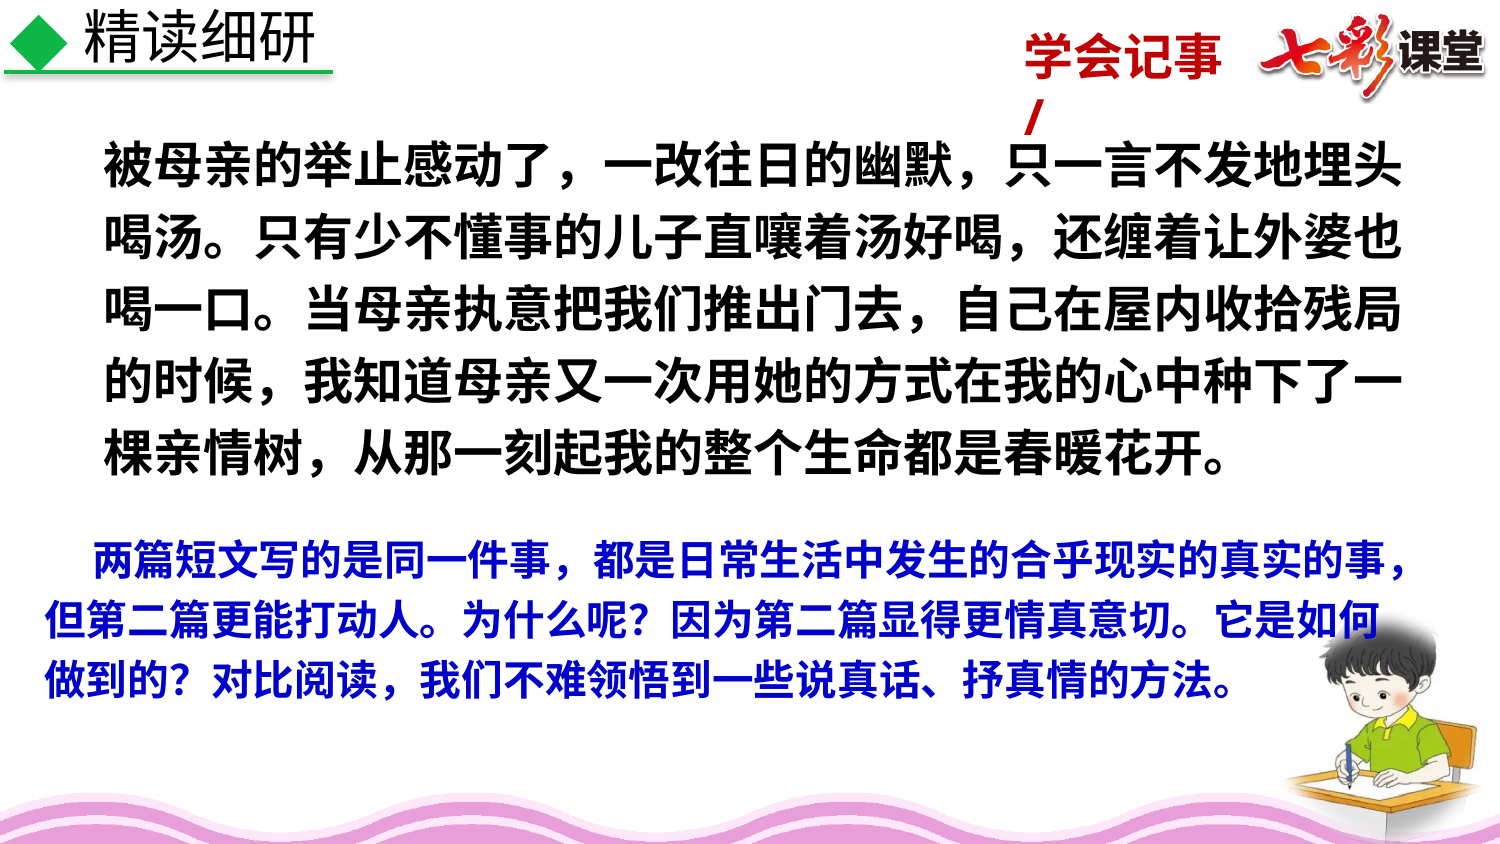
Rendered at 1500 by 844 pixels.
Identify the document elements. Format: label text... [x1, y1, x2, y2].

picture [0, 661, 1500, 844]
text_box 两篇短文写的是同一件事，都是日常生活中发生的合乎现实的真实的事，但第二篇更能打动人。为什么呢？因为第二篇显得更情真意切。它是如何做到的？对比阅读，我们不难领悟到一些说真话、抒真情的方法。 [29, 516, 1436, 712]
text_box 被母亲的举止感动了，一改往日的幽默，只一言不发地埋头喝汤。只有少不懂事的儿子直嚷着汤好喝，还缠着让外婆也喝一口。当母亲执意把我们推出门去，自己在屋内收拾残局的时候，我知道母亲又一次用她的方式在我的心中种下了一棵亲情树，从那一刻起我的整个生命都是春暖花开。 [88, 114, 1437, 489]
picture [1254, 8, 1491, 104]
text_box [3, 0, 334, 79]
